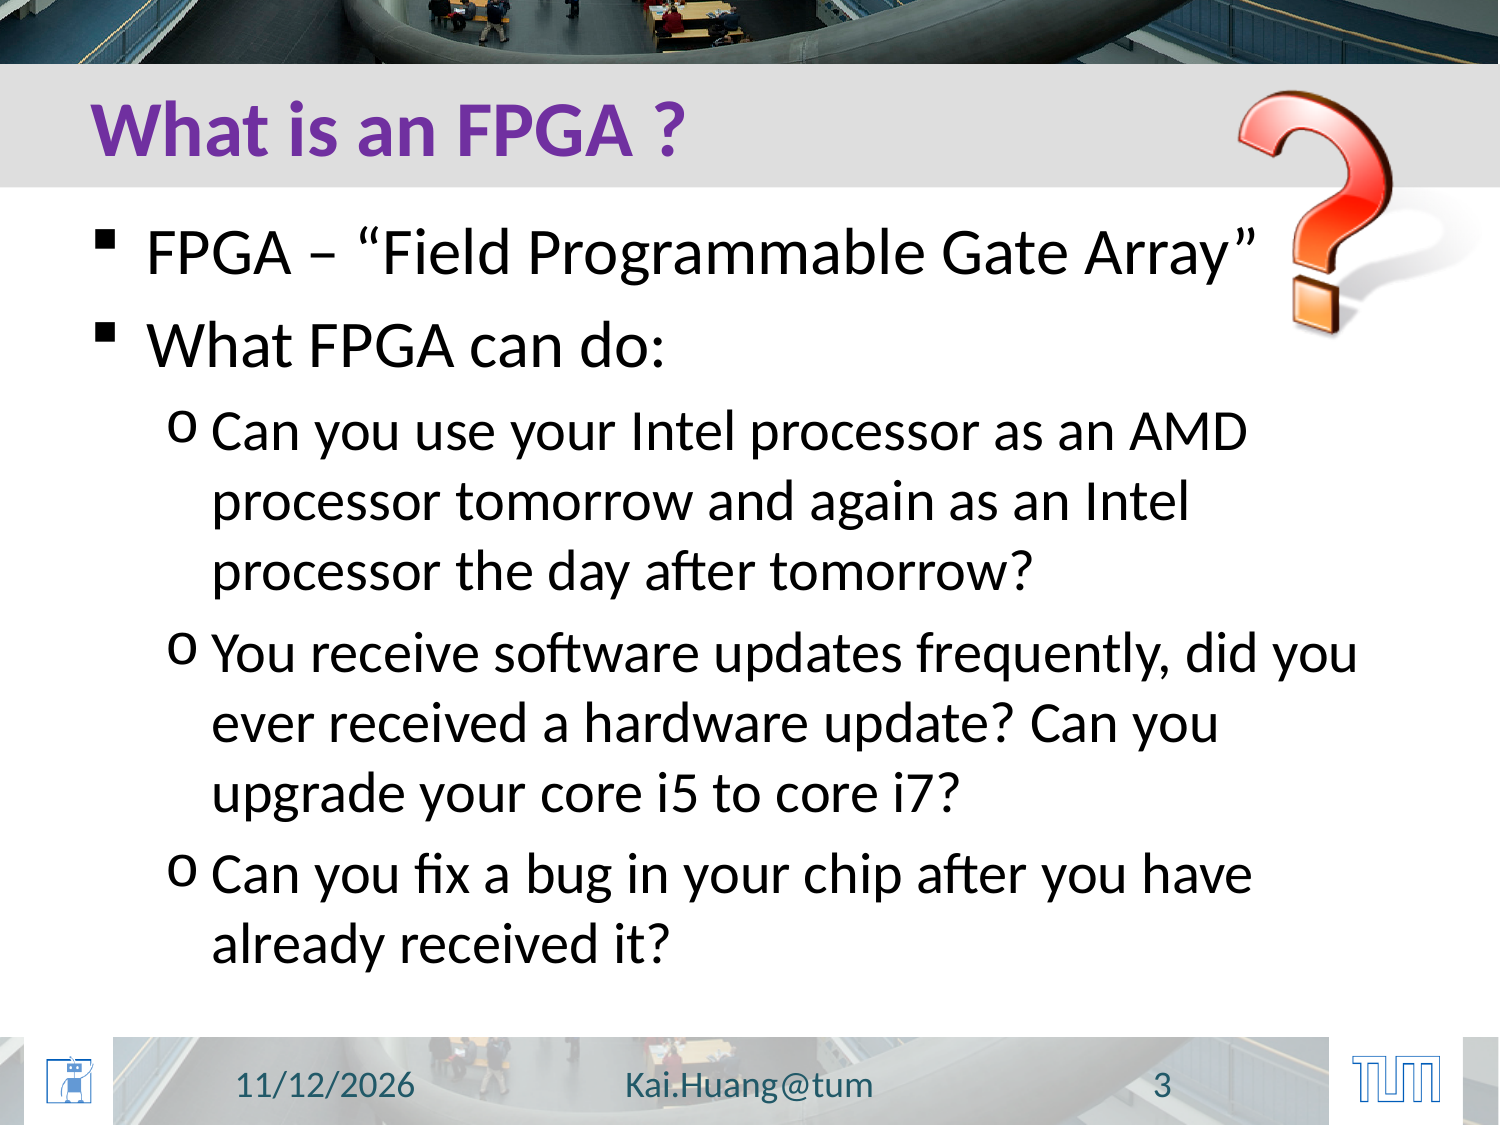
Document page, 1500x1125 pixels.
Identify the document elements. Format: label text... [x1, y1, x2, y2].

slide_number 3 [1012, 1052, 1313, 1113]
picture [0, 0, 1500, 64]
footer Kai.Huang@tum [512, 1052, 988, 1113]
picture [0, 1032, 1500, 1125]
list FPGA – “Field Programmable Gate Array” What FPGA can do: Can you use your Intel processor as an AMD processor tomorrow and again as an Intel processor the day after tomorrow? You receive software updates frequently, did you ever received a hardware update? Can you upgrade your core i5 to core i7? Can you fix a bug in your chip after you have already received it? [75, 200, 1425, 1025]
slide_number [162, 1052, 488, 1113]
title What is an FPGA ? [75, 62, 1425, 188]
picture [1199, 74, 1482, 357]
